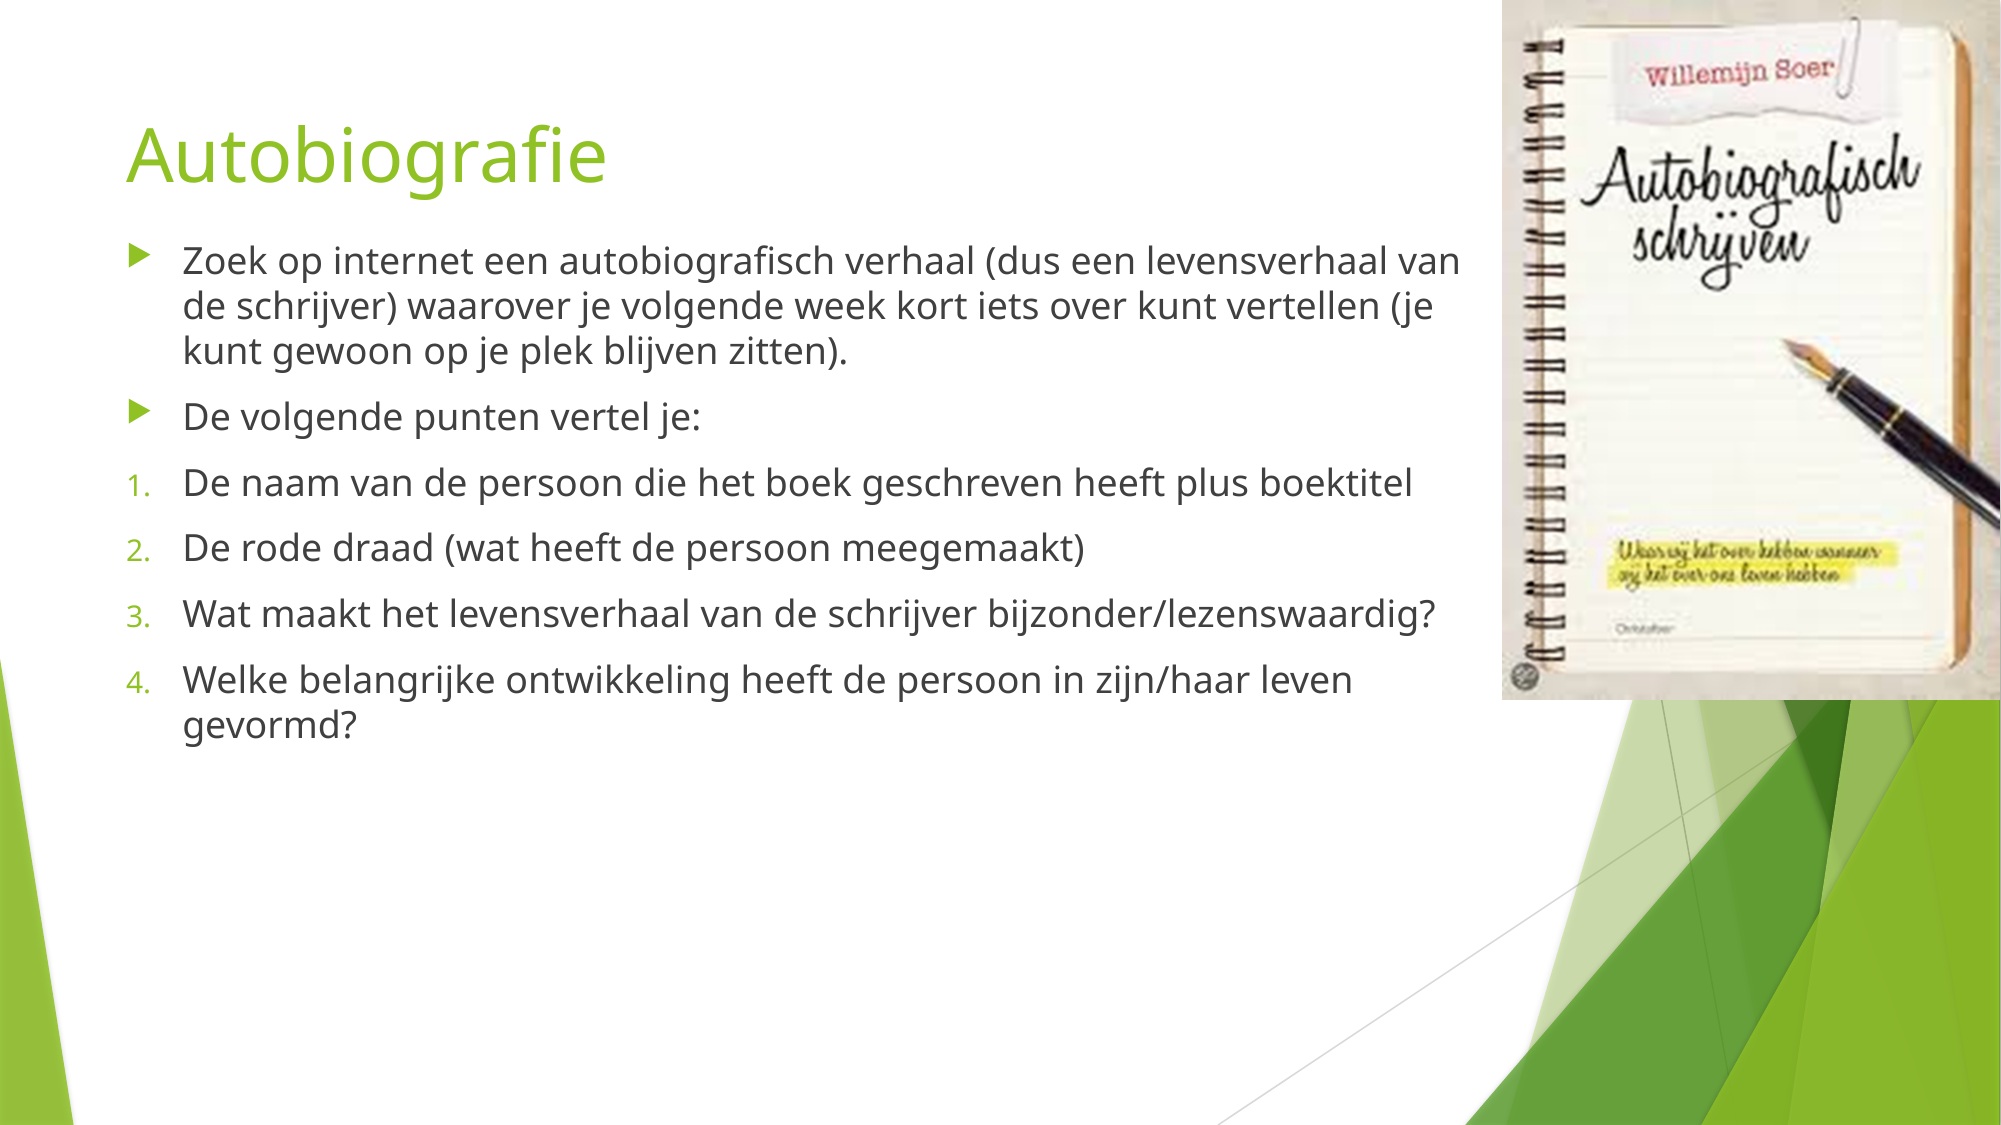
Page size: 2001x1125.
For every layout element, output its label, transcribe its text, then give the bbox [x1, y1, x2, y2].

title Autobiografie [111, 99, 1497, 229]
picture [1502, 0, 2000, 701]
list Zoek op internet een autobiografisch verhaal (dus een levensverhaal van de schrijver) waarover je volgende week kort iets over kunt vertellen (je kunt gewoon op je plek blijven zitten). De volgende punten vertel je: De naam van de persoon die het boek geschreven heeft plus boektitel De rode draad (wat heeft de persoon meegemaakt) Wat maakt het levensverhaal van de schrijver bijzonder/lezenswaardig? Welke belangrijke ontwikkeling heeft de persoon in zijn/haar leven gevormd? [111, 229, 1522, 866]
